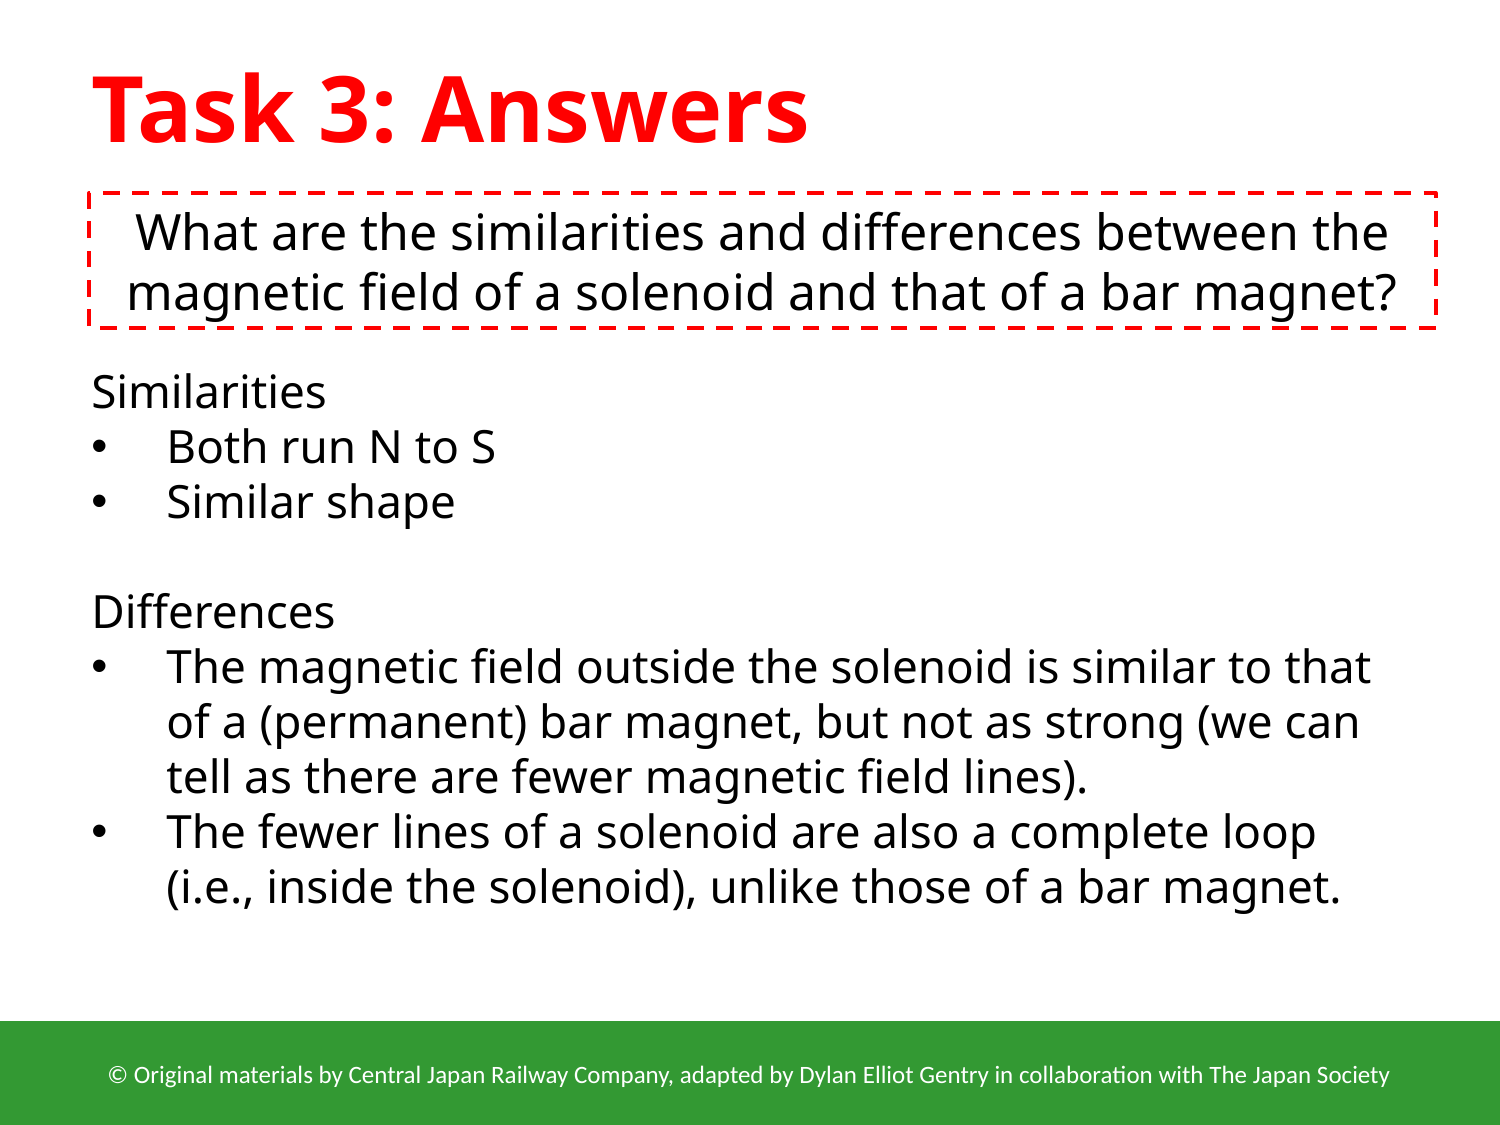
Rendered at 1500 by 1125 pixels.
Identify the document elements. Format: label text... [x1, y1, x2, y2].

text_box Similarities Both run N to S Similar shape Differences The magnetic field outside the solenoid is similar to that of a (permanent) bar magnet, but not as strong (we can tell as there are fewer magnetic field lines). The fewer lines of a solenoid are also a complete loop (i.e., inside the solenoid), unlike those of a bar magnet. [76, 355, 1424, 921]
footer © Original materials by Central Japan Railway Company, adapted by Dylan Elliot Gentry in collaboration with The Japan Society [19, 1041, 1481, 1106]
text_box Task 3: Answers [76, 43, 1117, 169]
text_box What are the similarities and differences between the magnetic field of a solenoid and that of a bar magnet? [89, 193, 1436, 328]
text_box [0, 1021, 1500, 1125]
